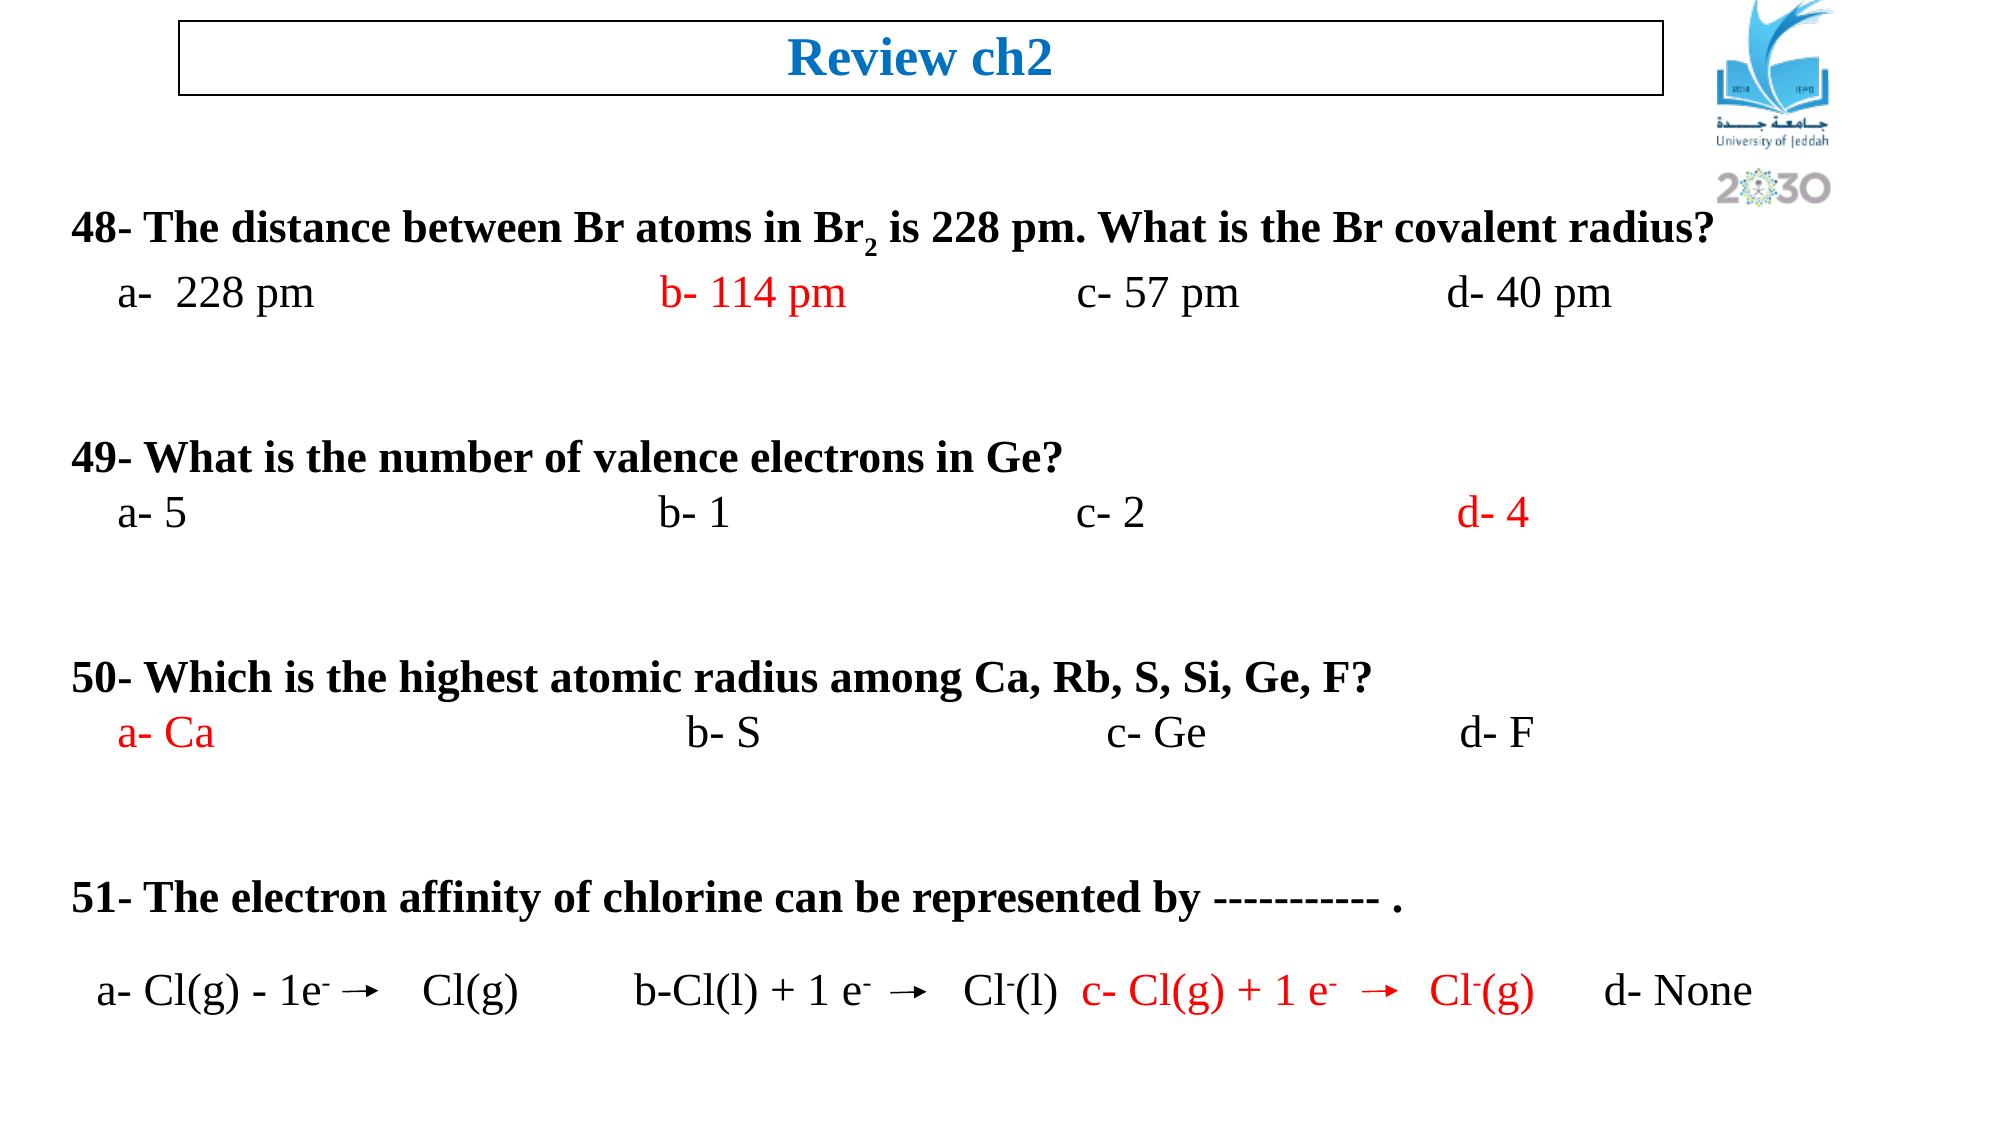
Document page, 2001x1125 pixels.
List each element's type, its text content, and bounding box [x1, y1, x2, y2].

text_box [342, 984, 379, 998]
text_box a- Cl(g) - 1e- Cl(g) b-Cl(l) + 1 e- Cl-(l) c- Cl(g) + 1 e- Cl-(g) d- None [35, 897, 1780, 1023]
text_box [1362, 984, 1399, 998]
text_box Review ch2 [178, 20, 1664, 96]
text_box [890, 985, 927, 999]
picture [1697, 0, 1851, 213]
text_box 48- The distance between Br atoms in Br2 is 228 pm. What is the Br covalent radius? a- 228 pm b- 114 pm c- 57 pm d- 40 pm 49- What is the number of valence electrons in Ge? a- 5 b- 1 c- 2 d- 4 50- Which is the highest atomic radius among Ca, Rb, S, Si, Ge, F? a- Ca b- S c- Ge d- F 51- The electron affinity of chlorine can be represented by ----------- . [56, 189, 1732, 929]
